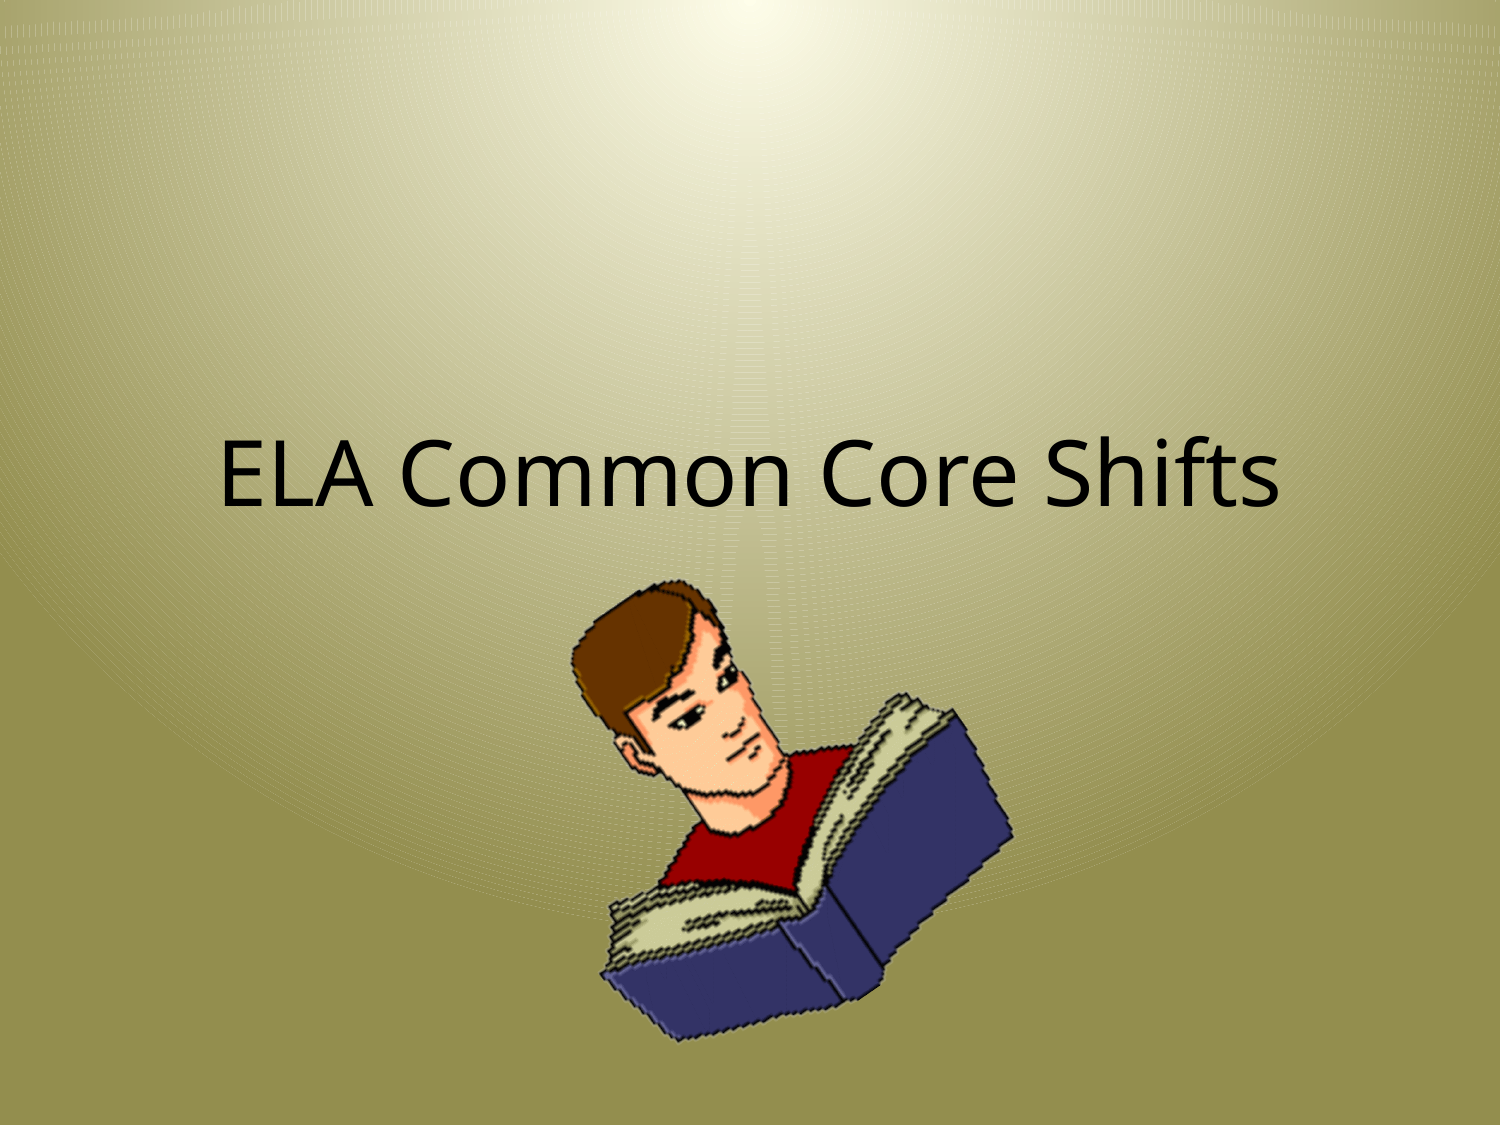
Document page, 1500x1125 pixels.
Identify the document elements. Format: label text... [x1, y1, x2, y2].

picture [523, 564, 968, 1029]
title ELA Common Core Shifts [112, 349, 1388, 591]
